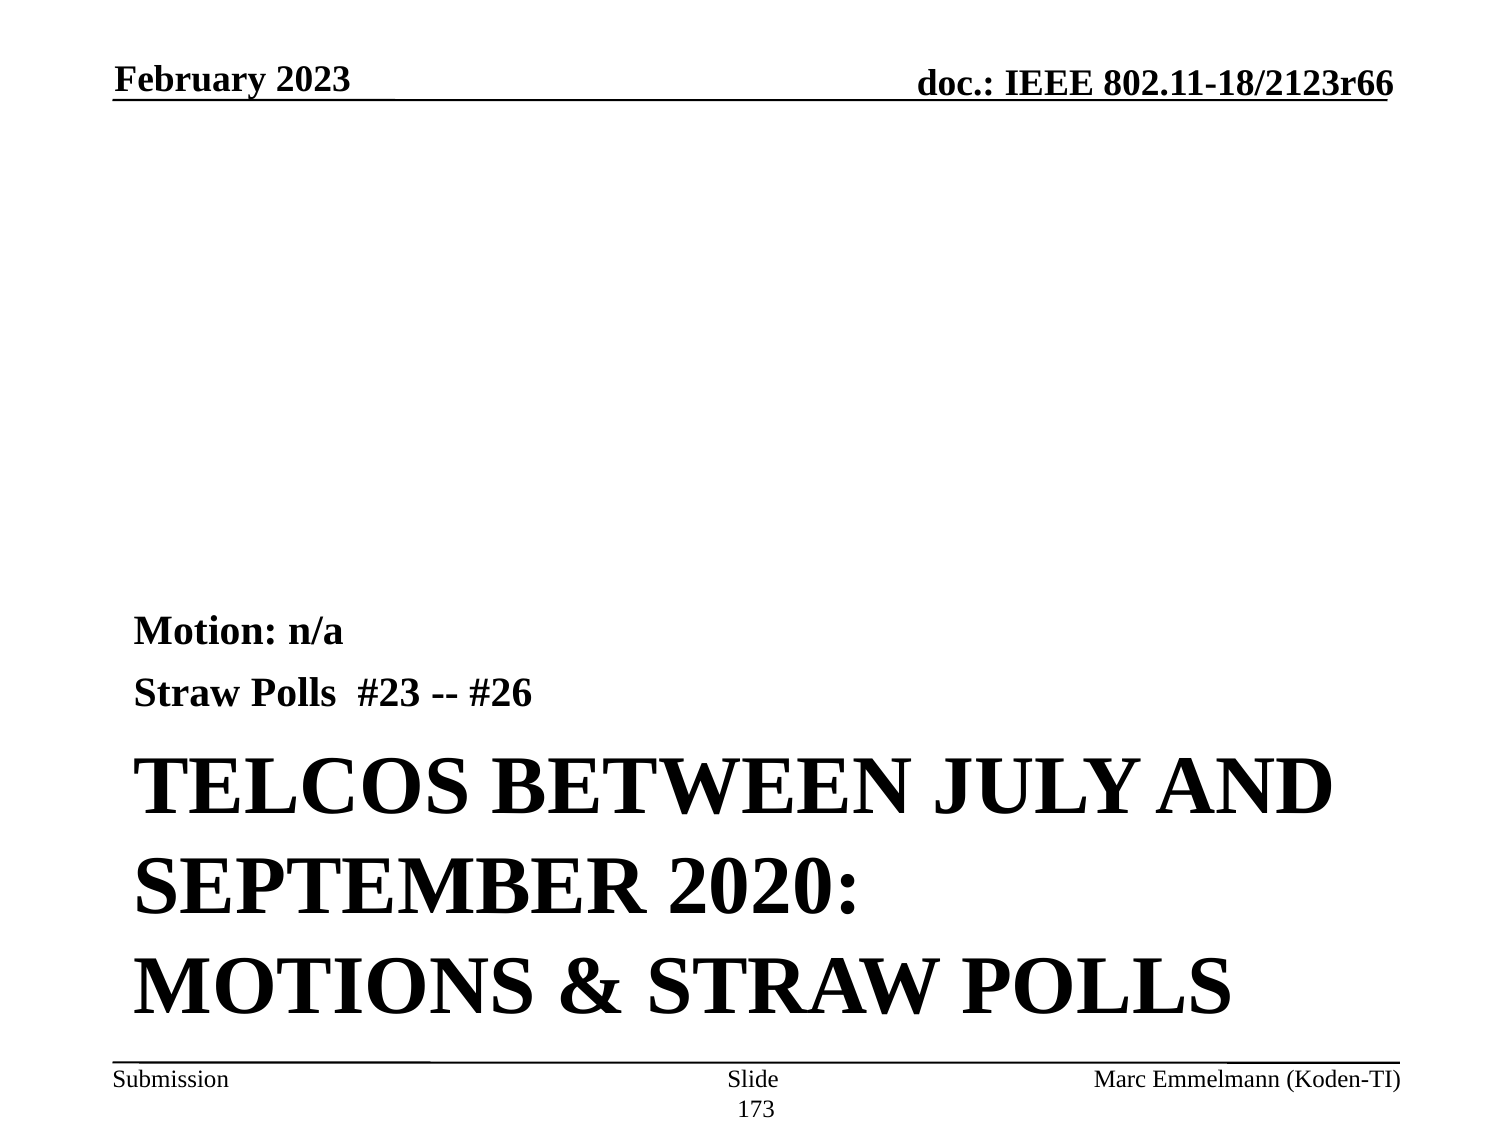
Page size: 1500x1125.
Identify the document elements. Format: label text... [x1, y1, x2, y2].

list Motion: n/a Straw Polls #23 -- #26 [118, 476, 1394, 724]
title Telcos between July and September 2020: Motions & Straw Polls [118, 724, 1394, 947]
footer Marc Emmelmann (Koden-TI) [878, 1061, 1402, 1093]
slide_number Slide 173 [712, 1061, 800, 1123]
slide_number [114, 54, 423, 100]
